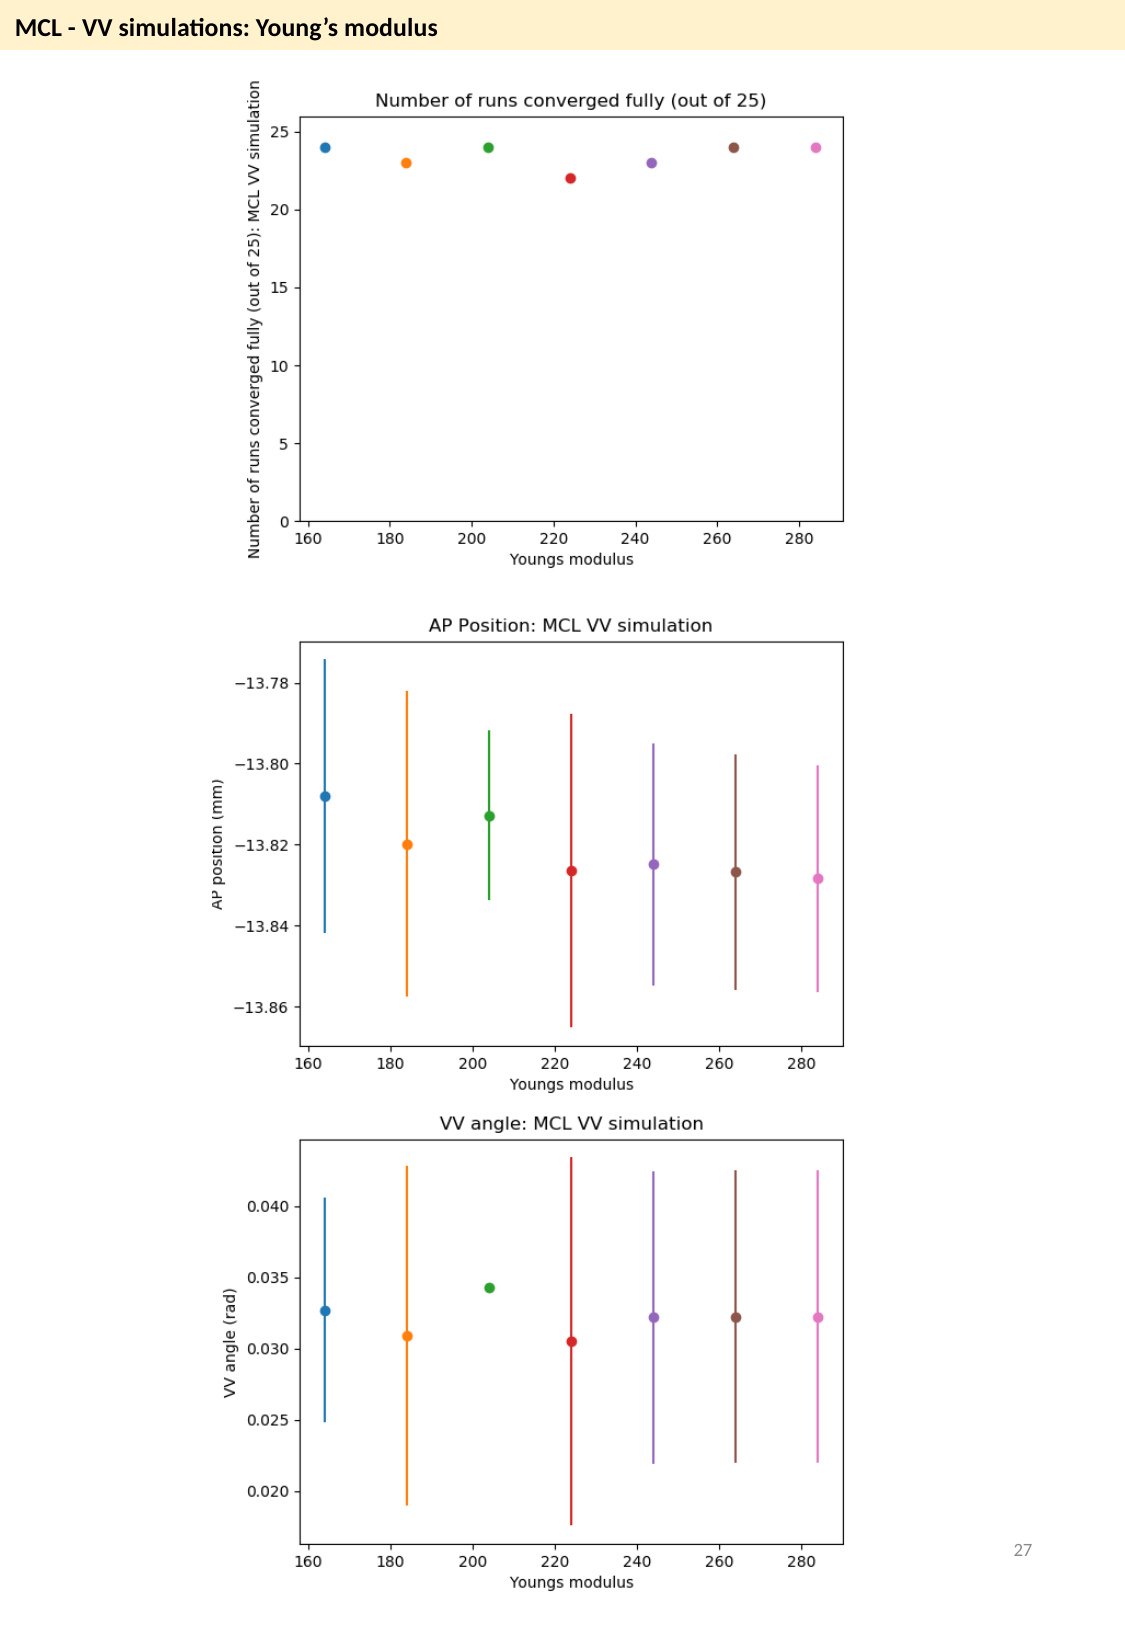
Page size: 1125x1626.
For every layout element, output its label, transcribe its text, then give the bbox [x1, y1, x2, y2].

text_box MCL - VV simulations: Young’s modulus [0, 3, 785, 50]
picture [212, 53, 913, 1602]
text_box [0, 0, 1125, 51]
slide_number 27 [913, 1506, 1048, 1593]
